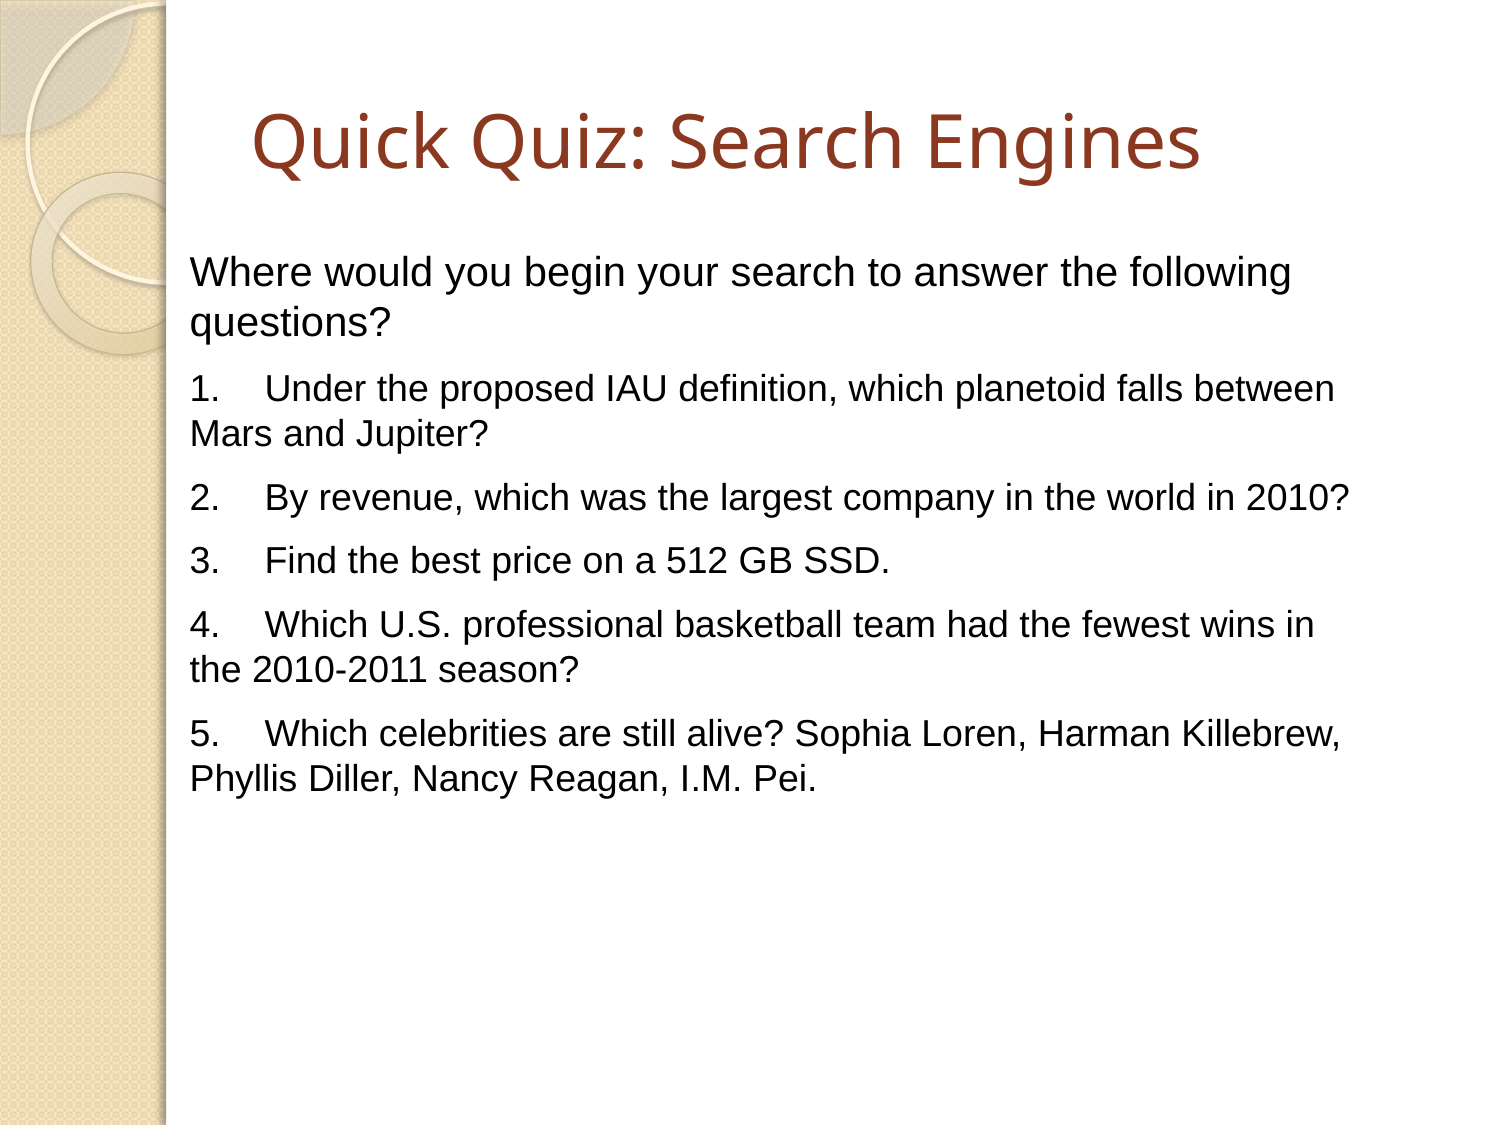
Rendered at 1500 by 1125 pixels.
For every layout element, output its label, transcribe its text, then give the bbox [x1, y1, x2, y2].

text_box Where would you begin your search to answer the following questions? 1. Under the proposed IAU definition, which planetoid falls between Mars and Jupiter? 2. By revenue, which was the largest company in the world in 2010? 3. Find the best price on a 512 GB SSD. 4. Which U.S. professional basketball team had the fewest wins in the 2010-2011 season? 5. Which celebrities are still alive? Sophia Loren, Harman Killebrew, Phyllis Diller, Nancy Reagan, I.M. Pei. [174, 237, 1388, 807]
title Quick Quiz: Search Engines [235, 45, 1466, 233]
